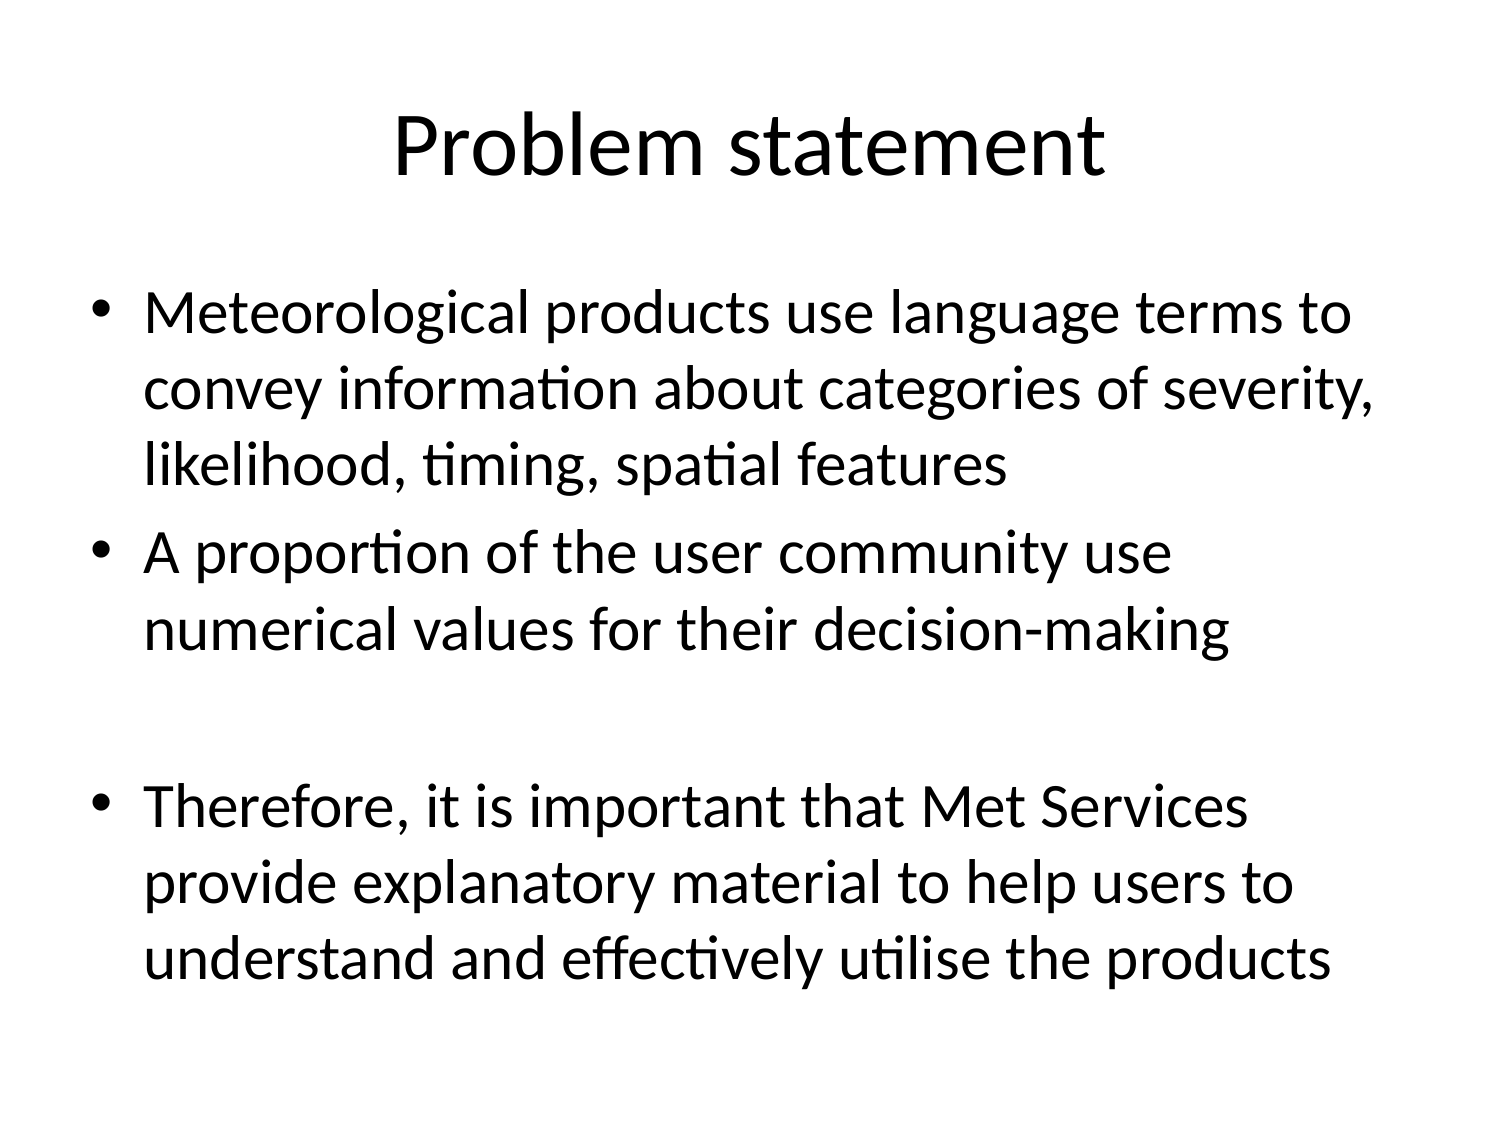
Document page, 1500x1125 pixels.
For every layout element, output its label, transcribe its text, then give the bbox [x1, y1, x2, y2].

title Problem statement [75, 45, 1425, 233]
list Meteorological products use language terms to convey information about categories of severity, likelihood, timing, spatial features A proportion of the user community use numerical values for their decision-making Therefore, it is important that Met Services provide explanatory material to help users to understand and effectively utilise the products [75, 262, 1425, 1005]
